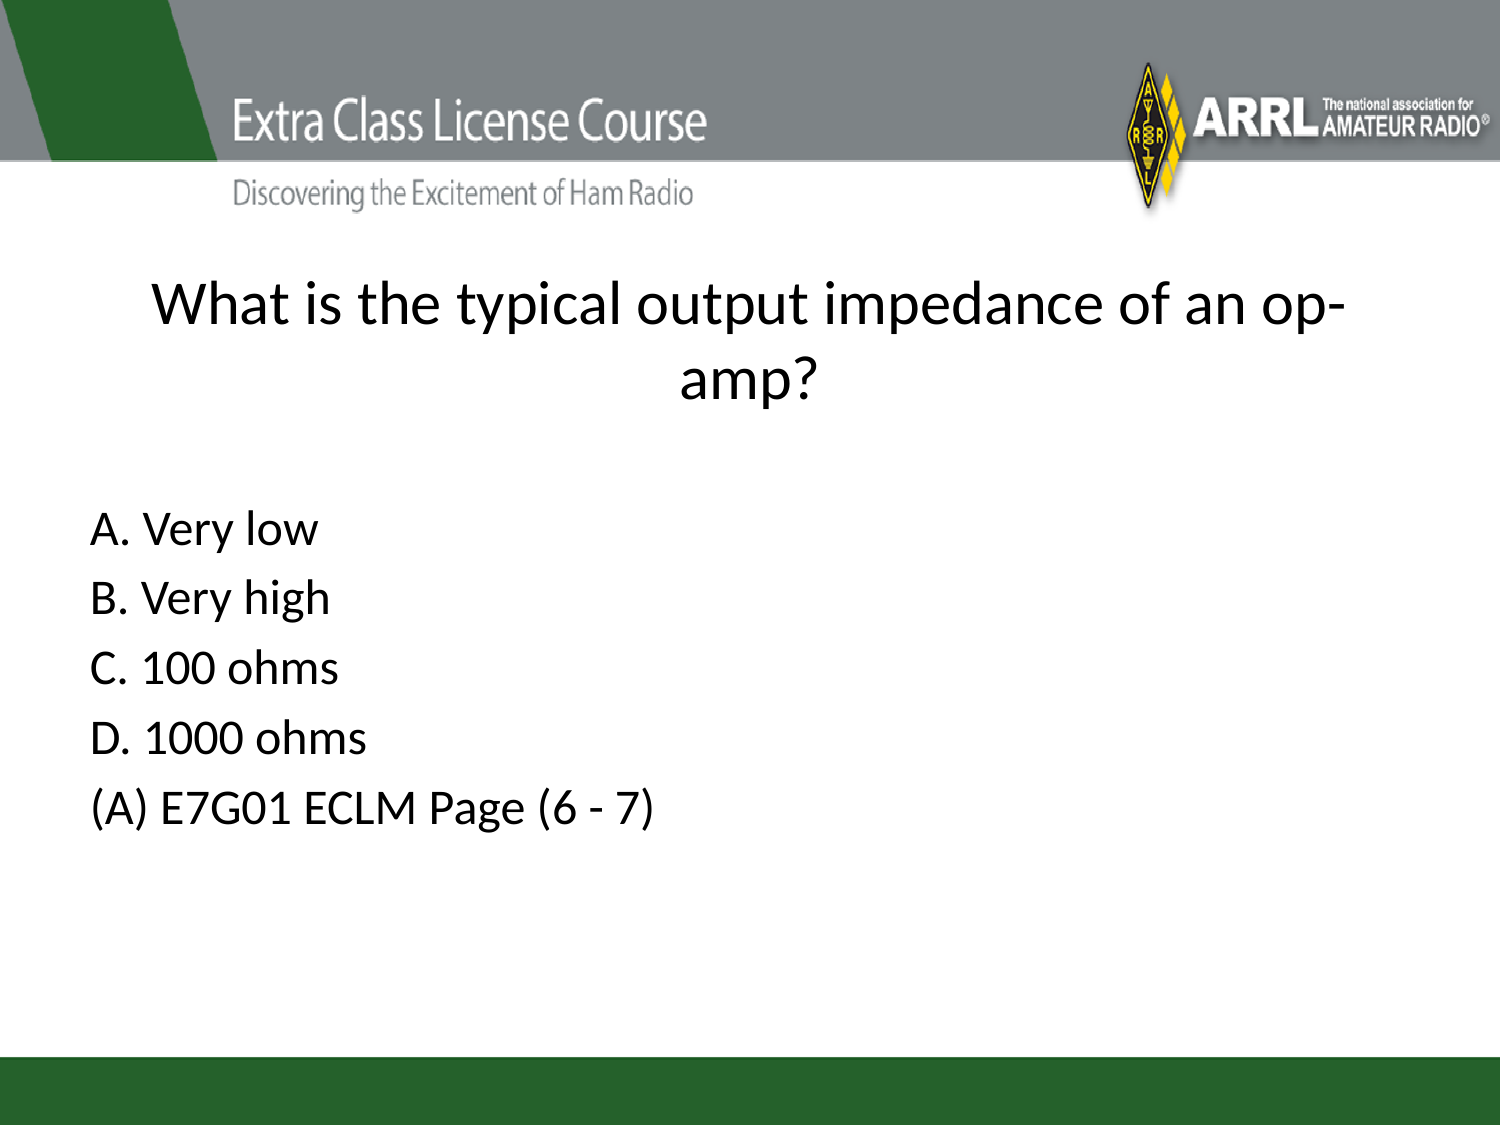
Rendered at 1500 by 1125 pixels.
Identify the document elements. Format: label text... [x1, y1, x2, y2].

picture [0, 0, 1500, 1125]
title What is the typical output impedance of an op-amp? [75, 254, 1425, 435]
list A. Very low B. Very high C. 100 ohms D. 1000 ohms (A) E7G01 ECLM Page (6 - 7) [75, 487, 1425, 1005]
